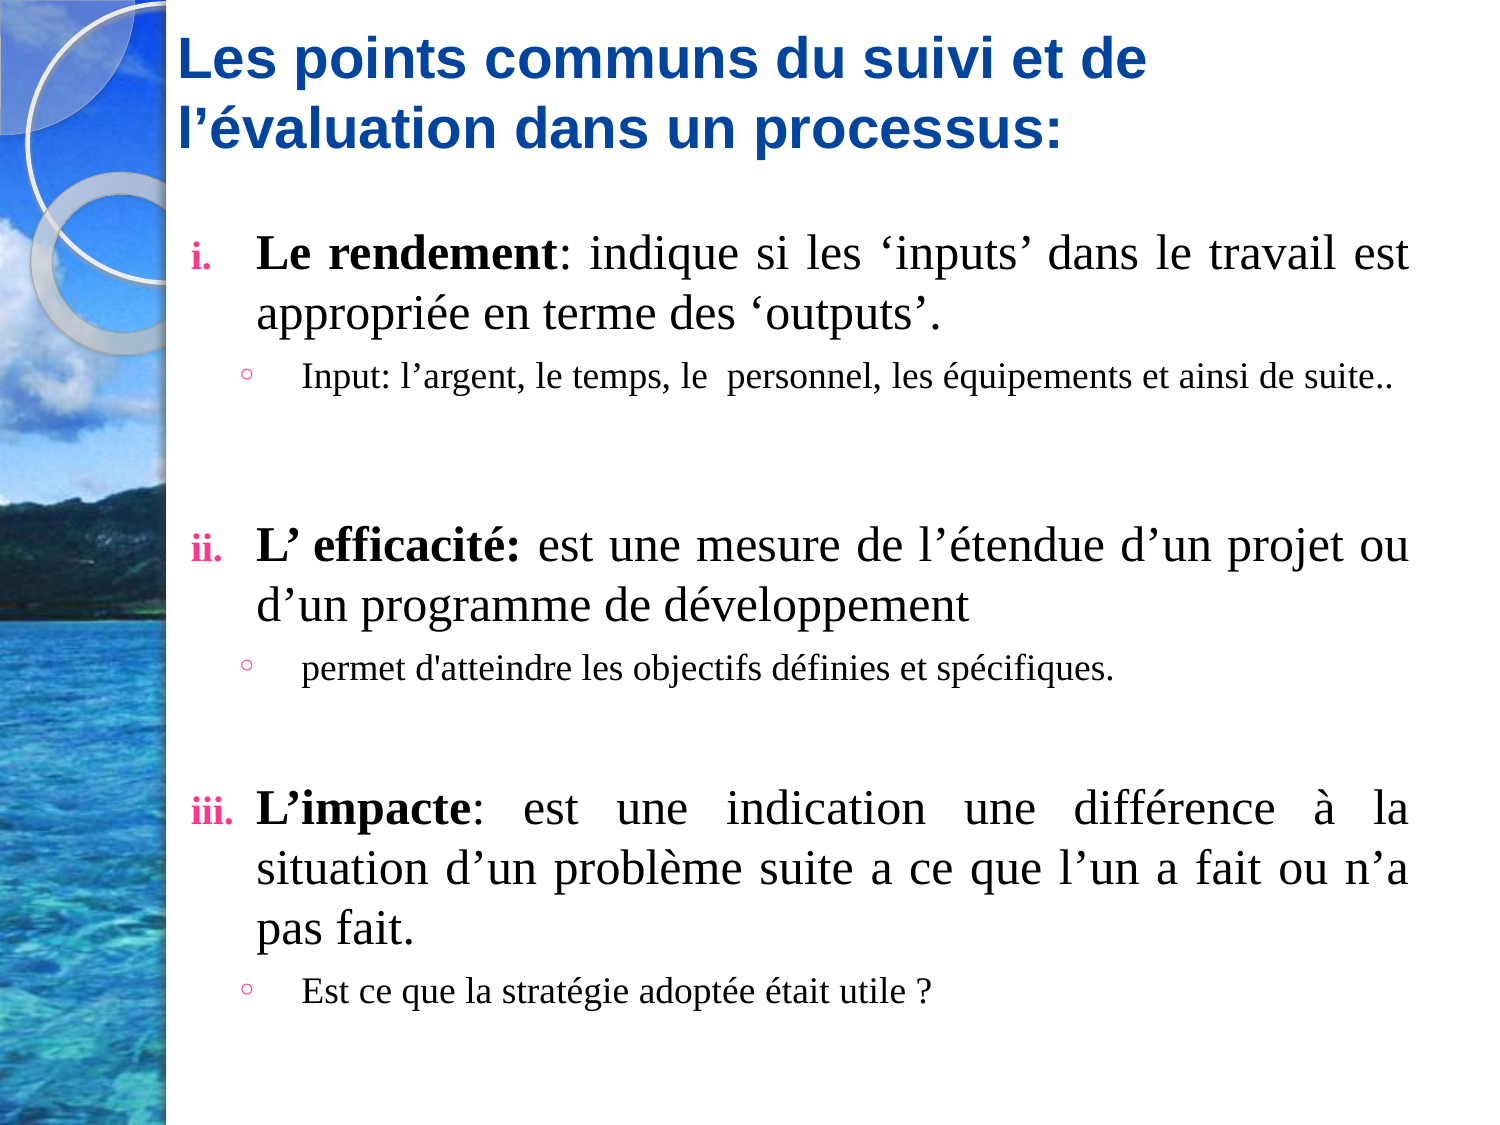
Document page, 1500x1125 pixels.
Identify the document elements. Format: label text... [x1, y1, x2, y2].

list Le rendement: indique si les ‘inputs’ dans le travail est appropriée en terme des ‘outputs’. Input: l’argent, le temps, le personnel, les équipements et ainsi de suite.. L’ efficacité: est une mesure de l’étendue d’un projet ou d’un programme de développement permet d'atteindre les objectifs définies et spécifiques. L’impacte: est une indication une différence à la situation d’un problème suite a ce que l’un a fait ou n’a pas fait. Est ce que la stratégie adoptée était utile ? [162, 212, 1425, 1000]
text_box Les points communs du suivi et de l’évaluation dans un processus: [162, 12, 1500, 138]
picture [32, 13, 160, 207]
picture [0, 134, 166, 1125]
picture [62, 195, 160, 280]
picture [136, 0, 166, 4]
picture [53, 240, 160, 332]
